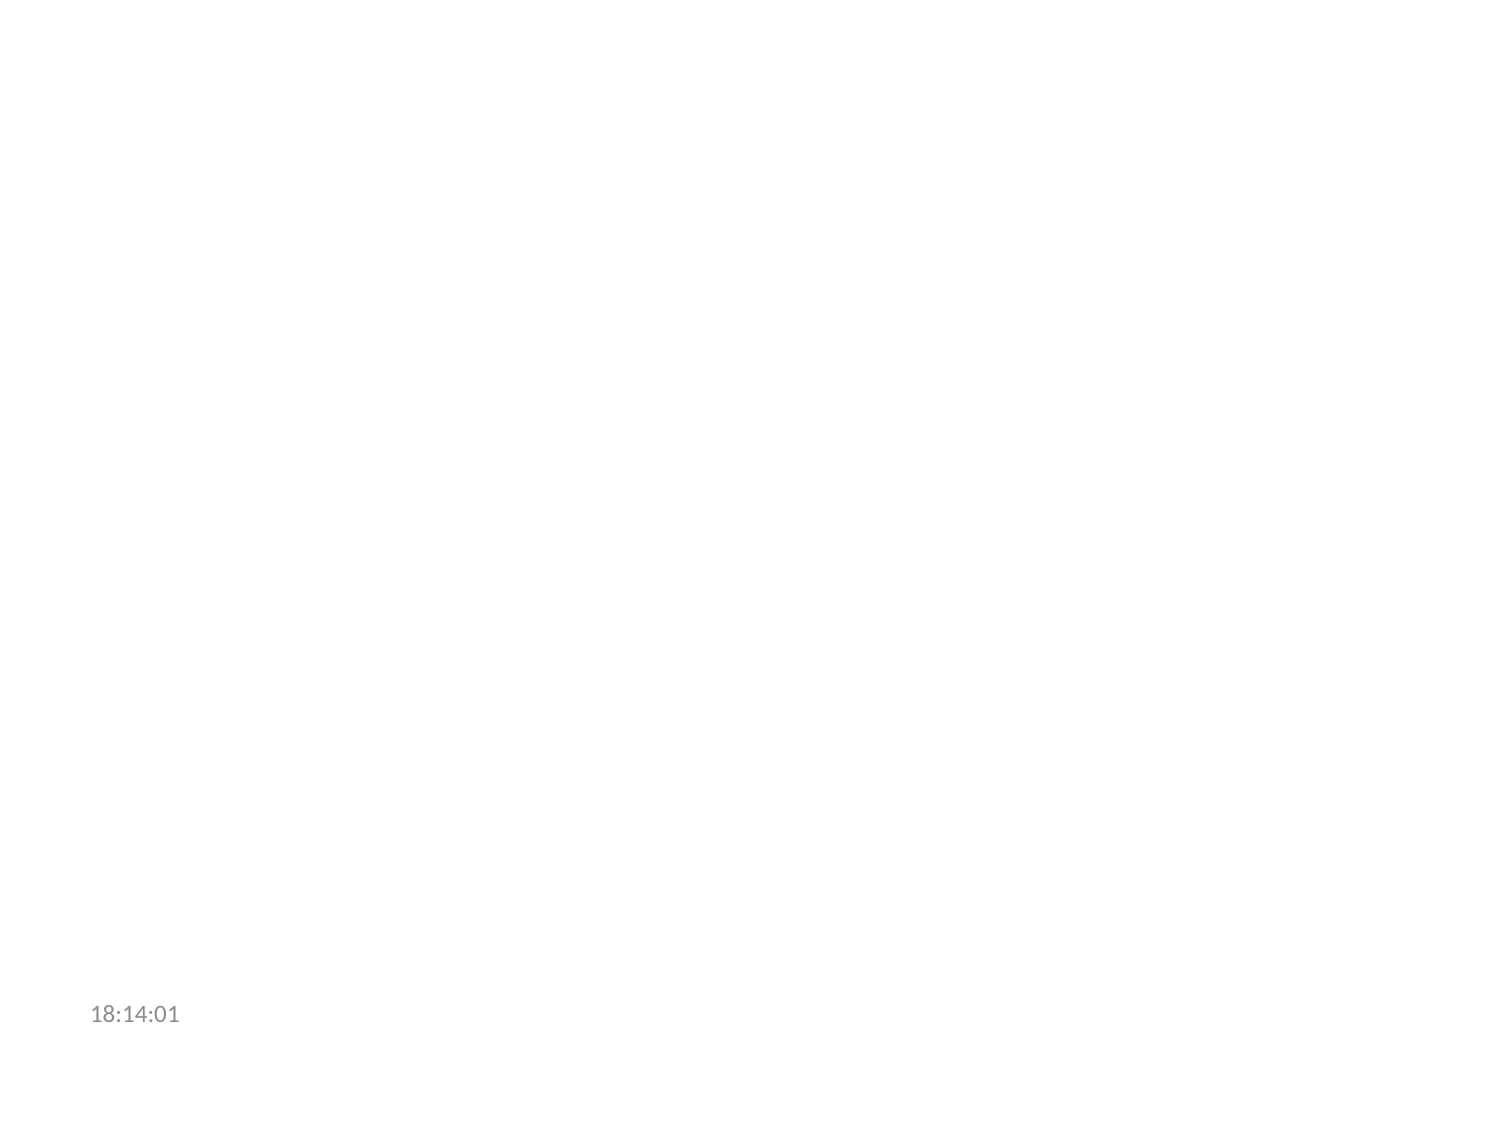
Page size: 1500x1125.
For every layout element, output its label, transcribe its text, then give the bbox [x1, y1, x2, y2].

text_box 15:35:09 [75, 982, 425, 1043]
